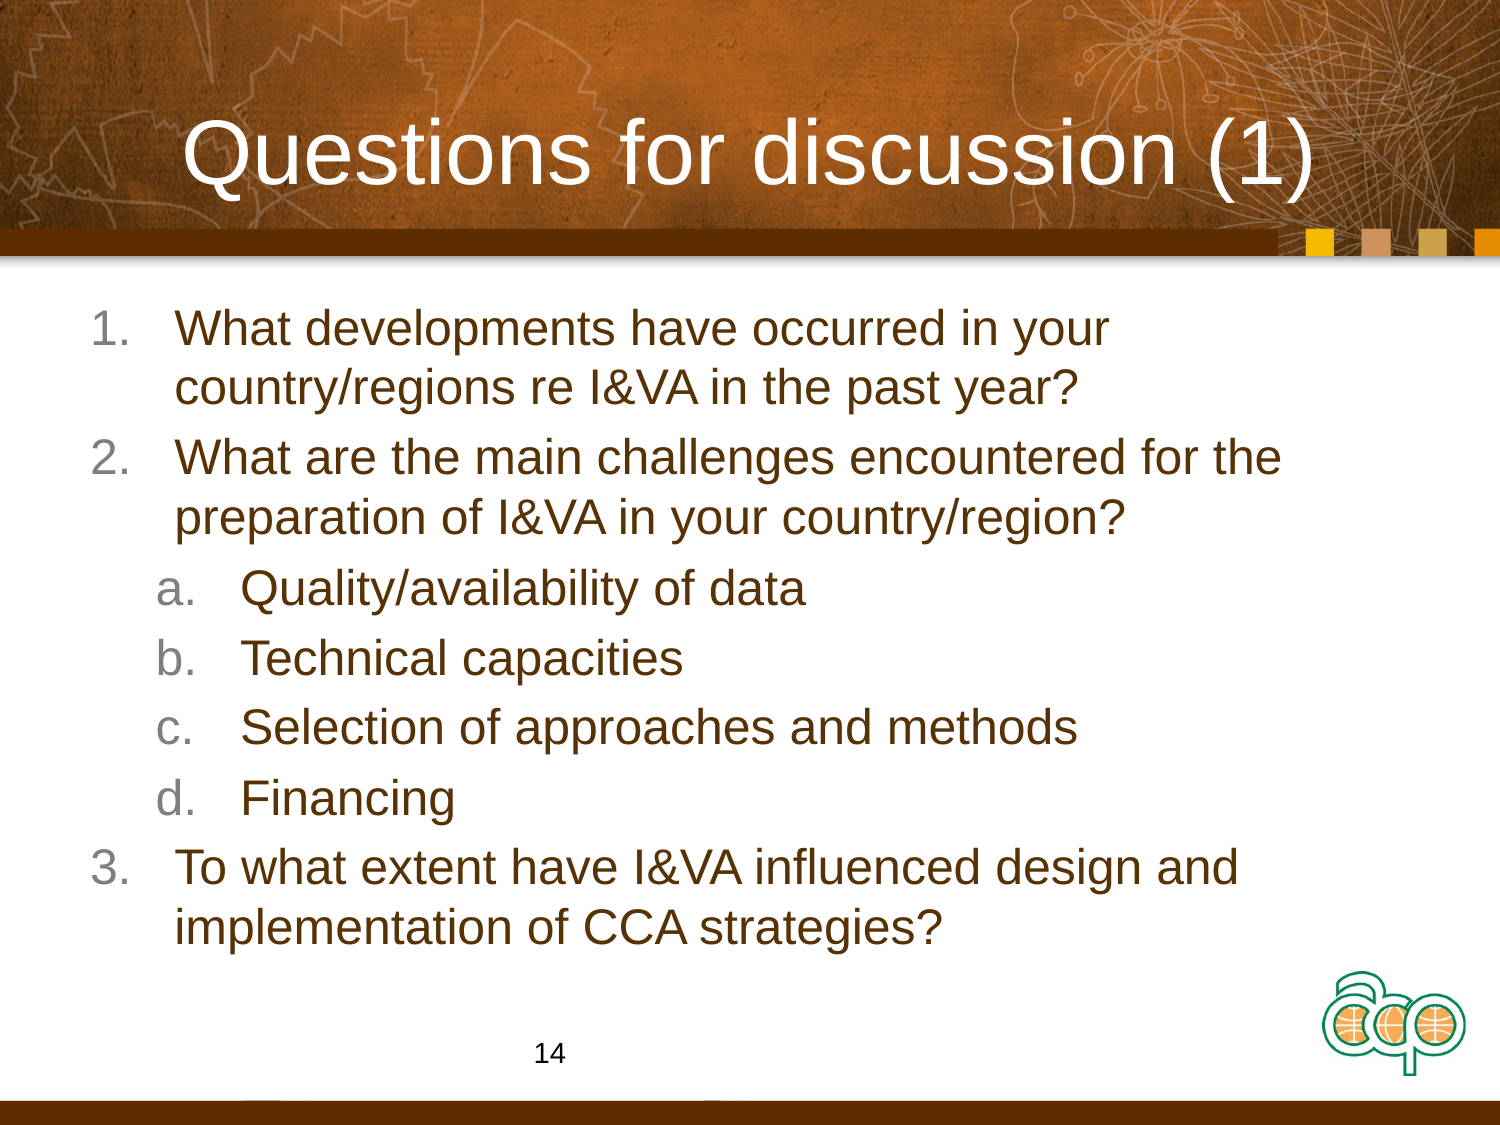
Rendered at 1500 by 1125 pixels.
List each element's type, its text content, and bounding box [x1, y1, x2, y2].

slide_number 14 [518, 1027, 869, 1071]
picture [0, 0, 1500, 1125]
list What developments have occurred in your country/regions re I&VA in the past year? What are the main challenges encountered for the preparation of I&VA in your country/region? Quality/availability of data Technical capacities Selection of approaches and methods Financing To what extent have I&VA influenced design and implementation of CCA strategies? [74, 287, 1476, 1026]
title Questions for discussion (1) [74, 62, 1426, 234]
